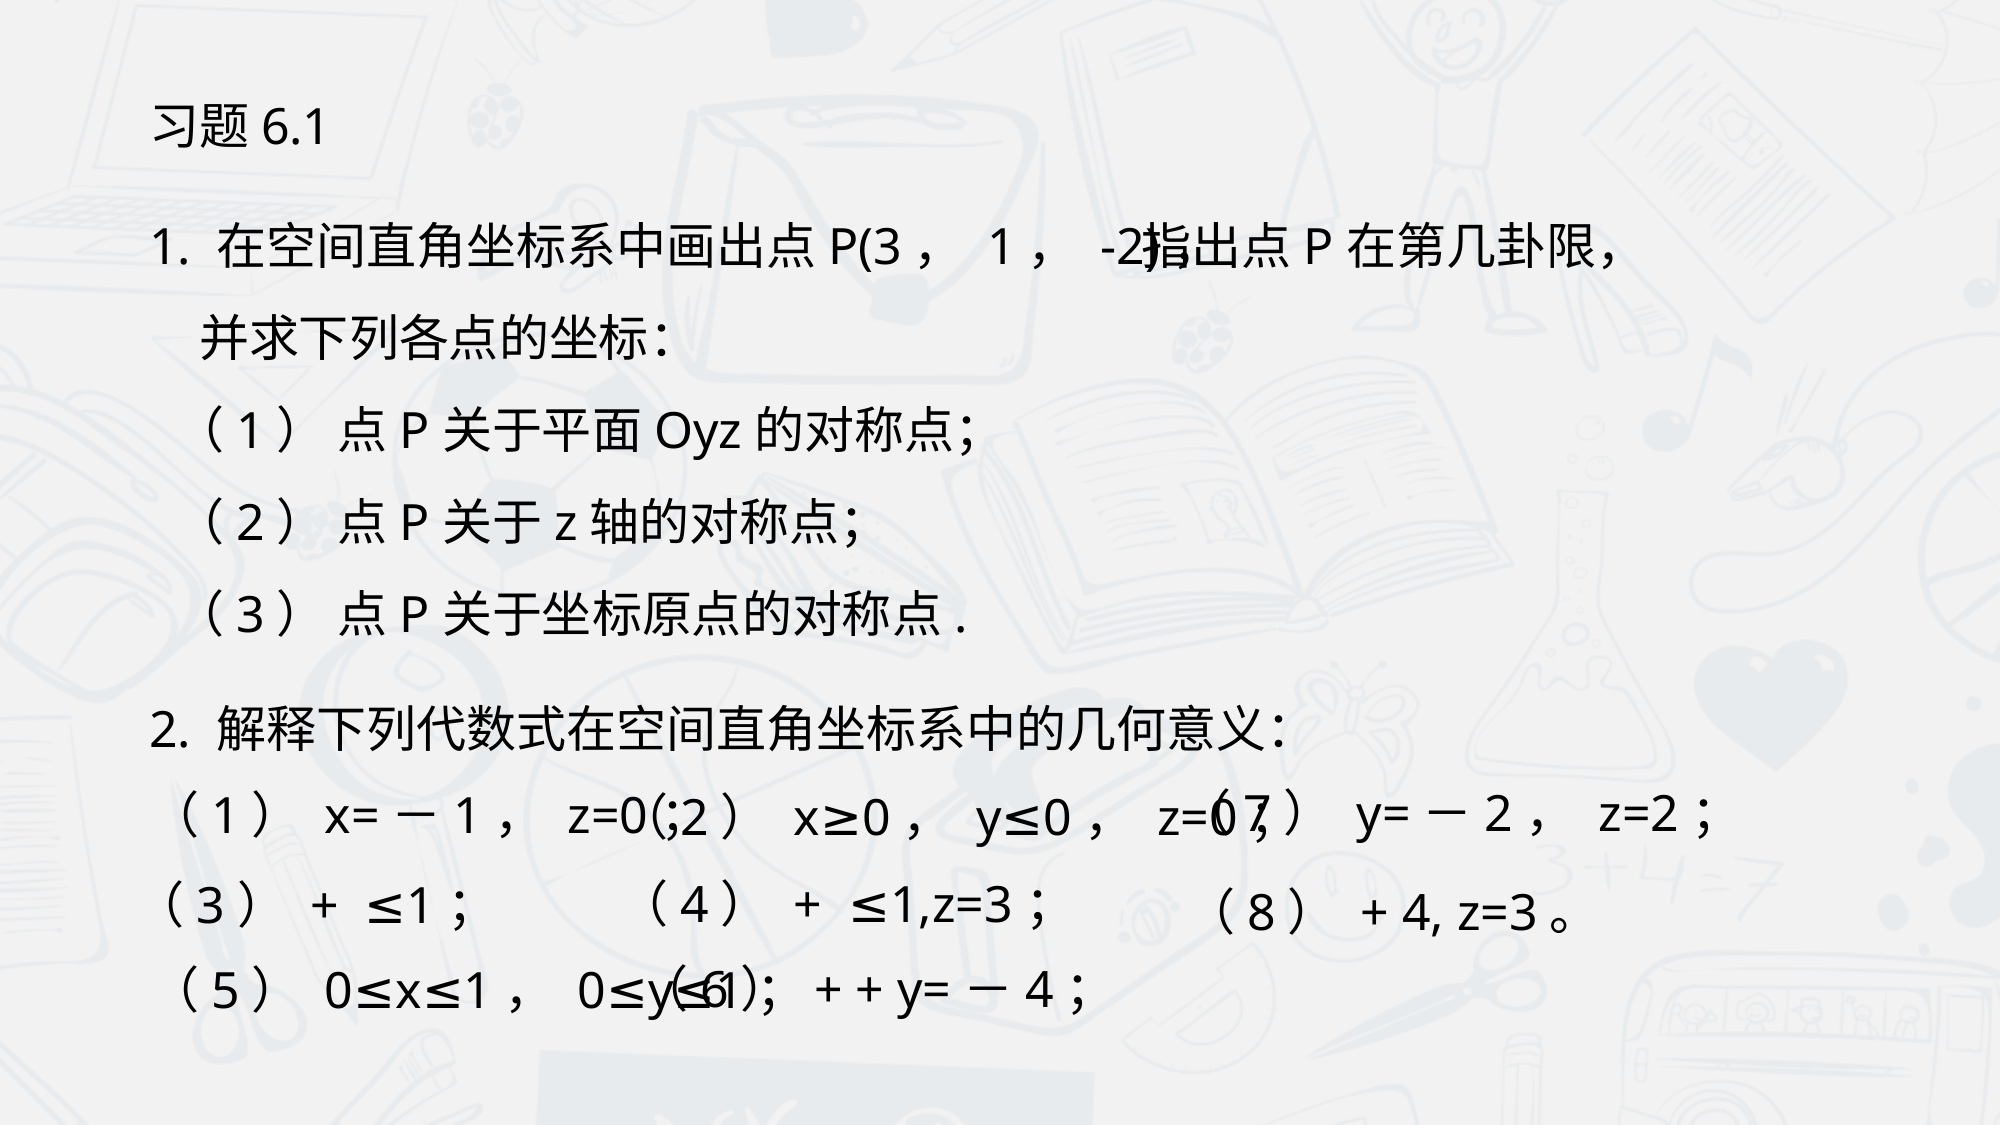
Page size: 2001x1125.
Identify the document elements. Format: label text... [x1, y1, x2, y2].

text_box （3） 点P关于坐标原点的对称点. [115, 596, 1711, 650]
text_box （7） y=－2， z=2； [1122, 795, 2000, 849]
text_box 1. 在空间直角坐标系中画出点P(3， 1， -2)， [90, 229, 1083, 283]
text_box （2） x≥0， y≤0， z=0； [559, 800, 2000, 853]
text_box （2） 点P关于z轴的对称点； [115, 505, 1711, 558]
text_box （5） 0≤x≤1， 0≤y≤1； [90, 973, 1686, 1027]
text_box （1） 点P关于平面Oyz的对称点； [115, 413, 1711, 467]
text_box 指出点P在第几卦限， [1083, 229, 2000, 283]
text_box 2. 解释下列代数式在空间直角坐标系中的几何意义： [90, 711, 1686, 765]
text_box （1） x=－1， z=0； [90, 798, 1122, 852]
text_box 并求下列各点的坐标： [140, 321, 1736, 374]
text_box 习题6.1 [90, 109, 1686, 163]
